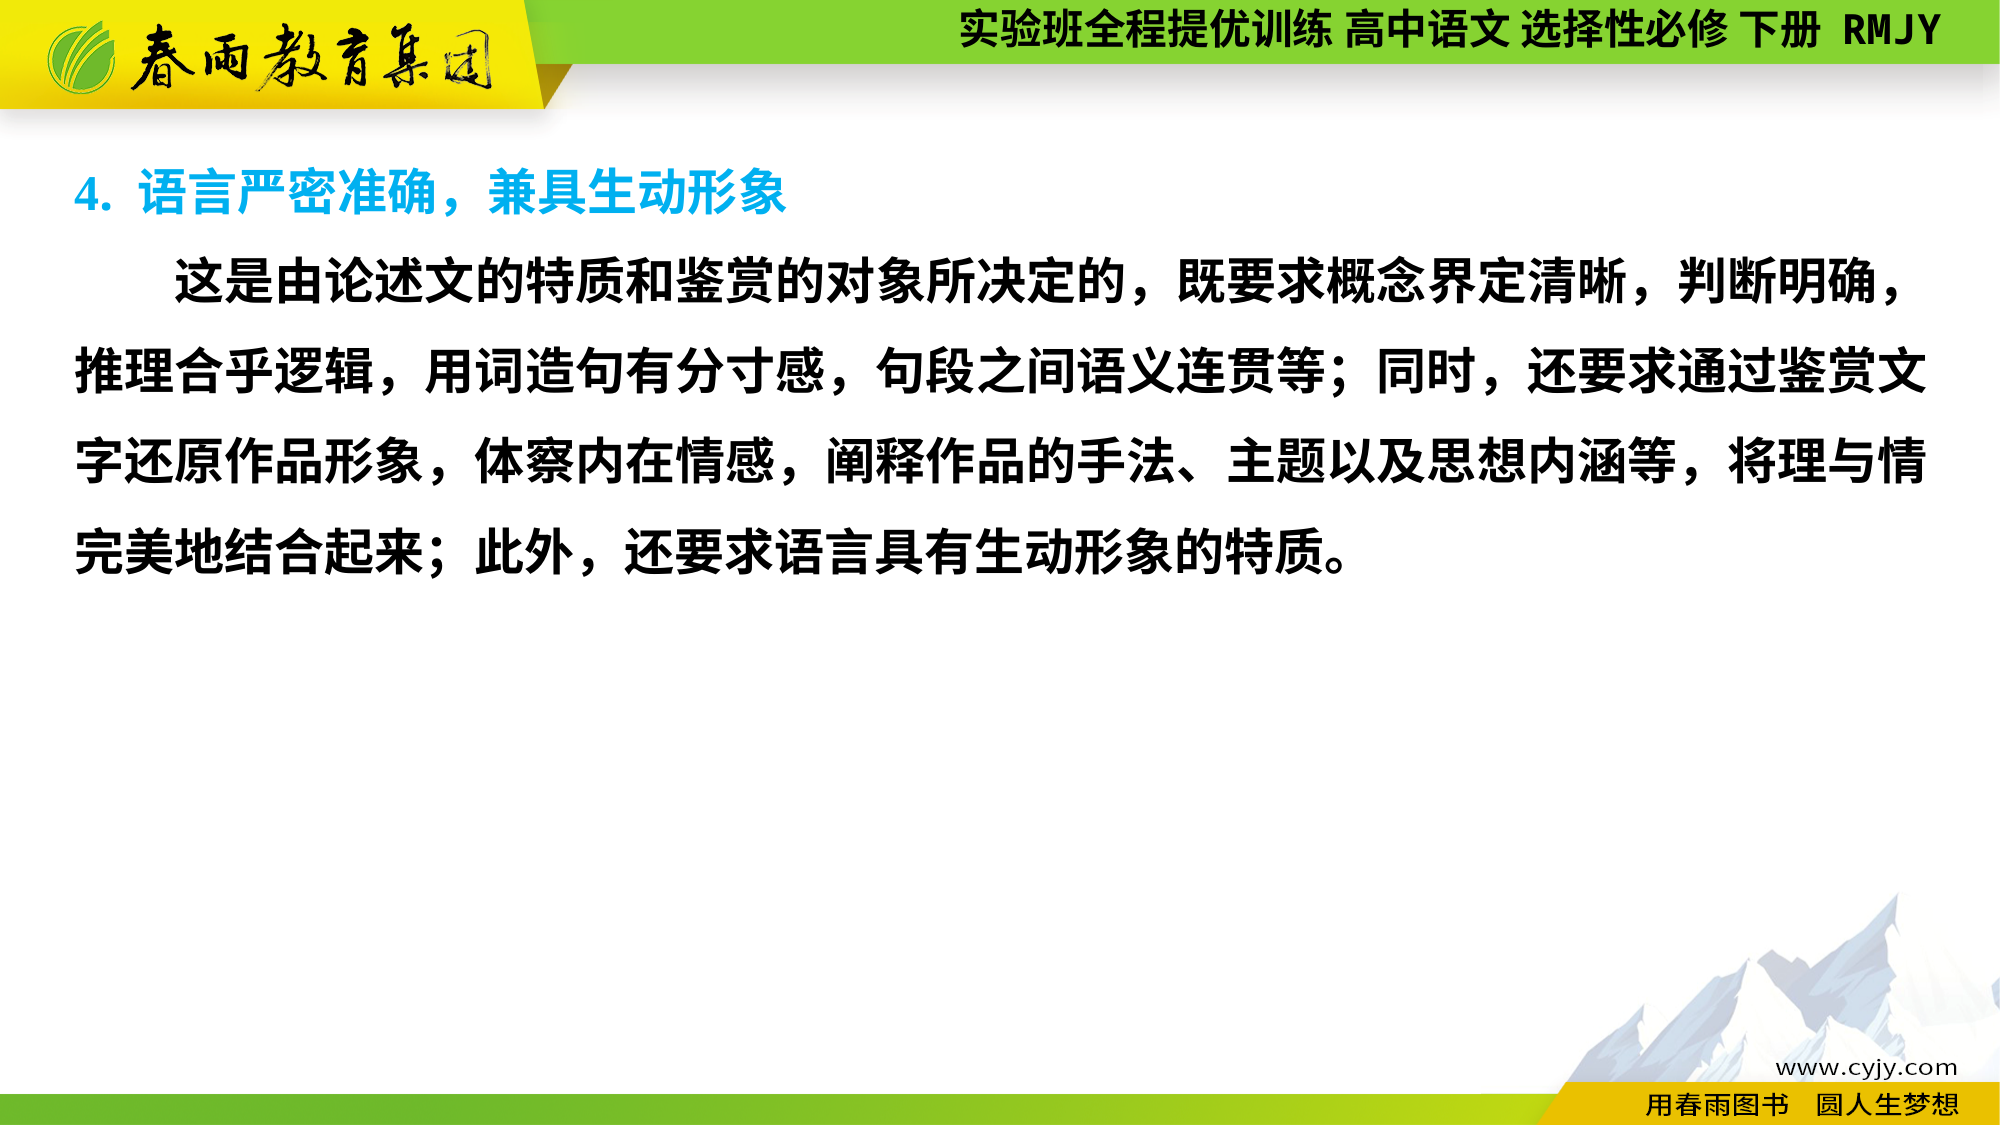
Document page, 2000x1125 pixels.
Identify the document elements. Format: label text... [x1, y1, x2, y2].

list 4. 语言严密准确，兼具生动形象 这是由论述文的特质和鉴赏的对象所决定的，既要求概念界定清晰，判断明确，推理合乎逻辑，用词造句有分寸感，句段之间语义连贯等；同时，还要求通过鉴赏文字还原作品形象，体察内在情感，阐释作品的手法、主题以及思想内涵等，将理与情完美地结合起来；此外，还要求语言具有生动形象的特质。 [59, 122, 1944, 581]
picture [0, 0, 2000, 1125]
